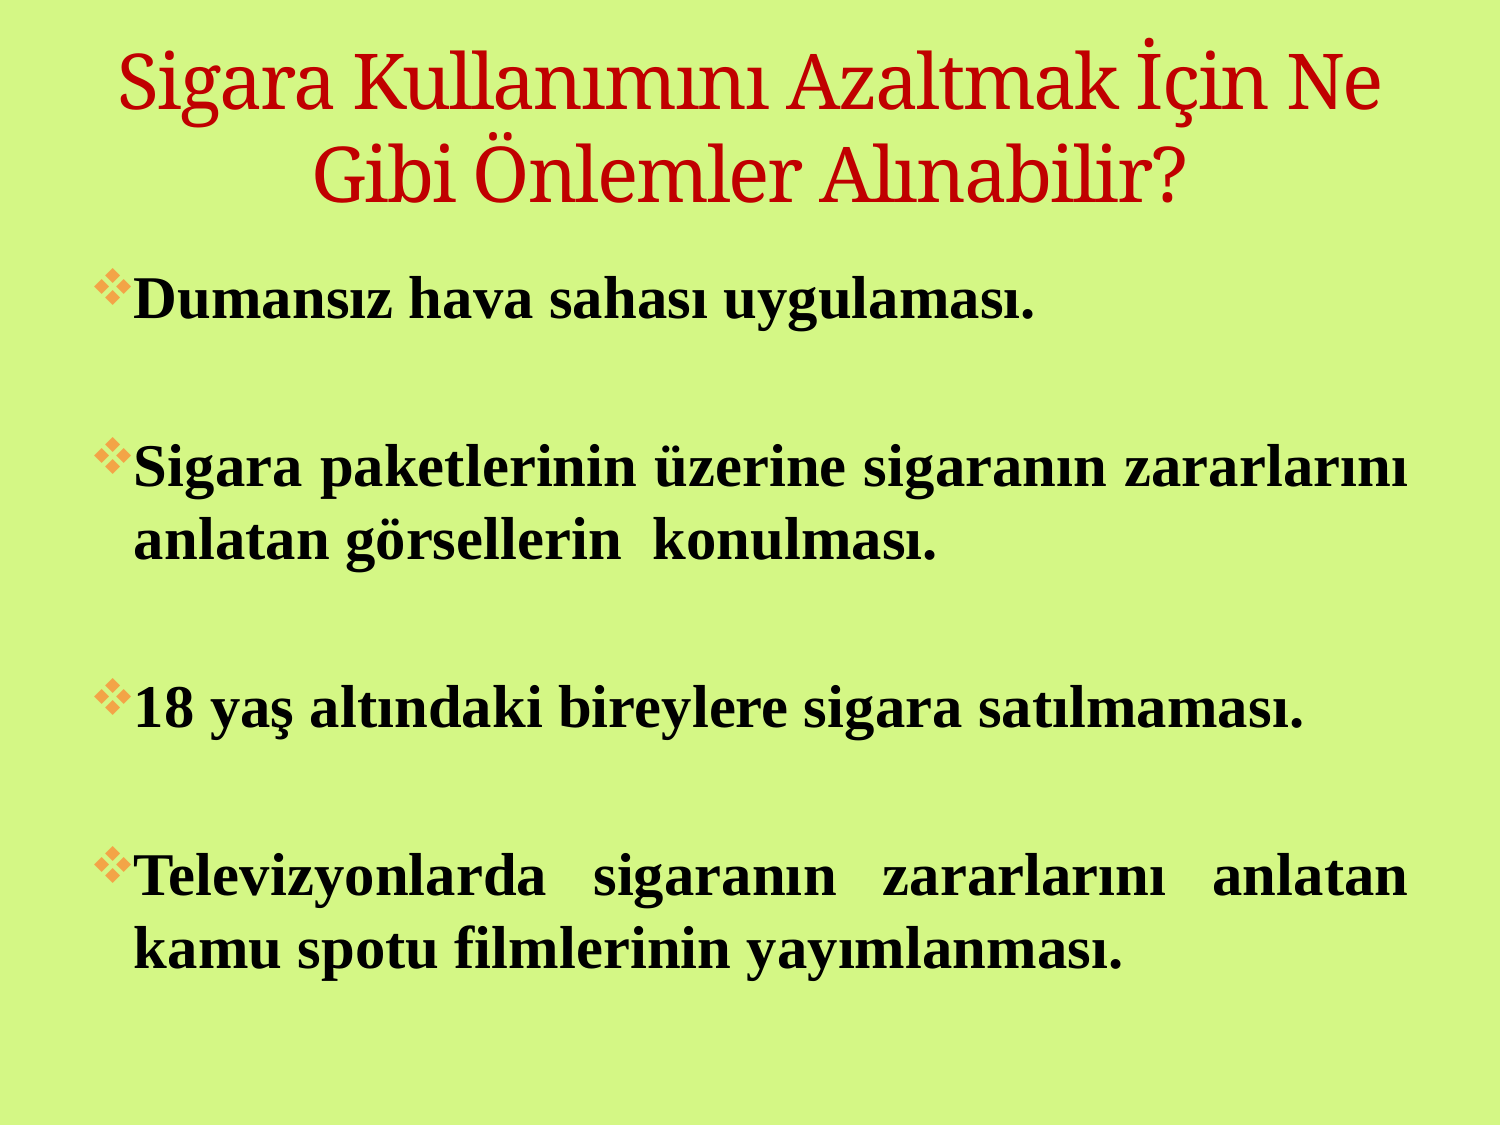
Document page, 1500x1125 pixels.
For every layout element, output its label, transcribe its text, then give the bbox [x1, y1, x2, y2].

list Dumansız hava sahası uygulaması. Sigara paketlerinin üzerine sigaranın zararlarını anlatan görsellerin konulması. 18 yaş altındaki bireylere sigara satılmaması. Televizyonlarda sigaranın zararlarını anlatan kamu spotu filmlerinin yayımlanması. [75, 249, 1425, 1000]
title Sigara Kullanımını Azaltmak İçin Ne Gibi Önlemler Alınabilir? [74, 24, 1425, 225]
